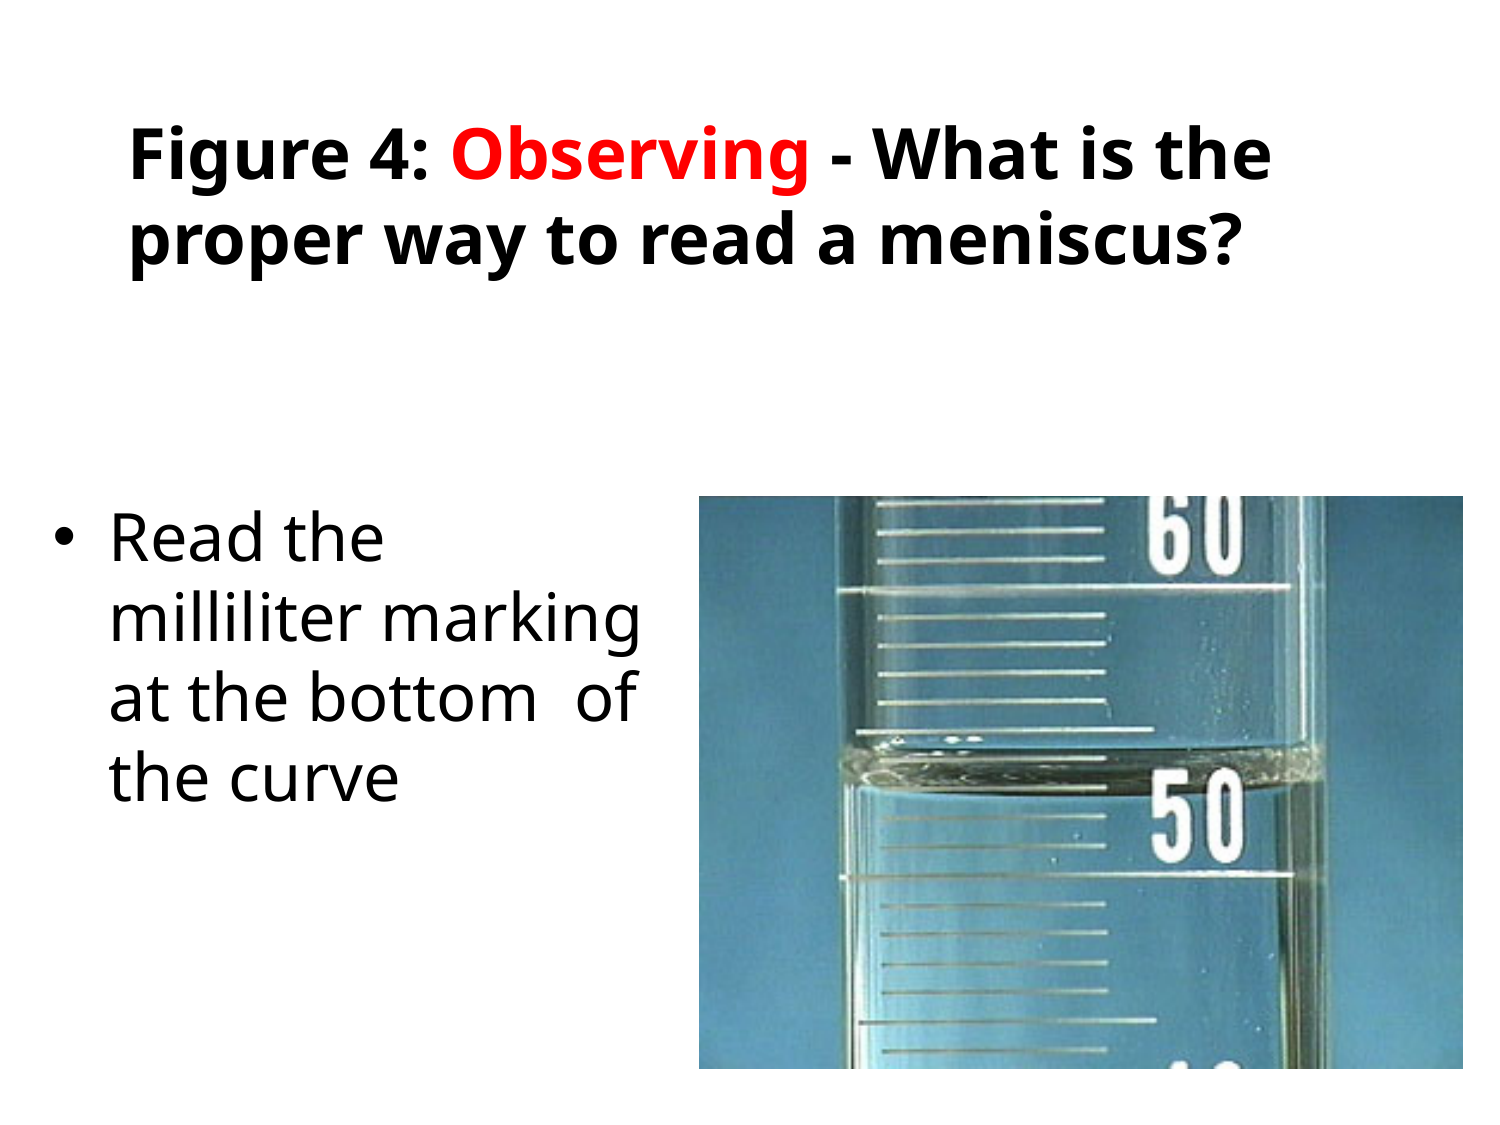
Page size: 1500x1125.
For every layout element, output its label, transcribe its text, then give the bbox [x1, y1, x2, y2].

title Figure 4: Observing - What is the proper way to read a meniscus? [112, 99, 1388, 288]
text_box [699, 496, 1463, 1069]
list Read the milliliter marking at the bottom of the curve [37, 487, 663, 1125]
